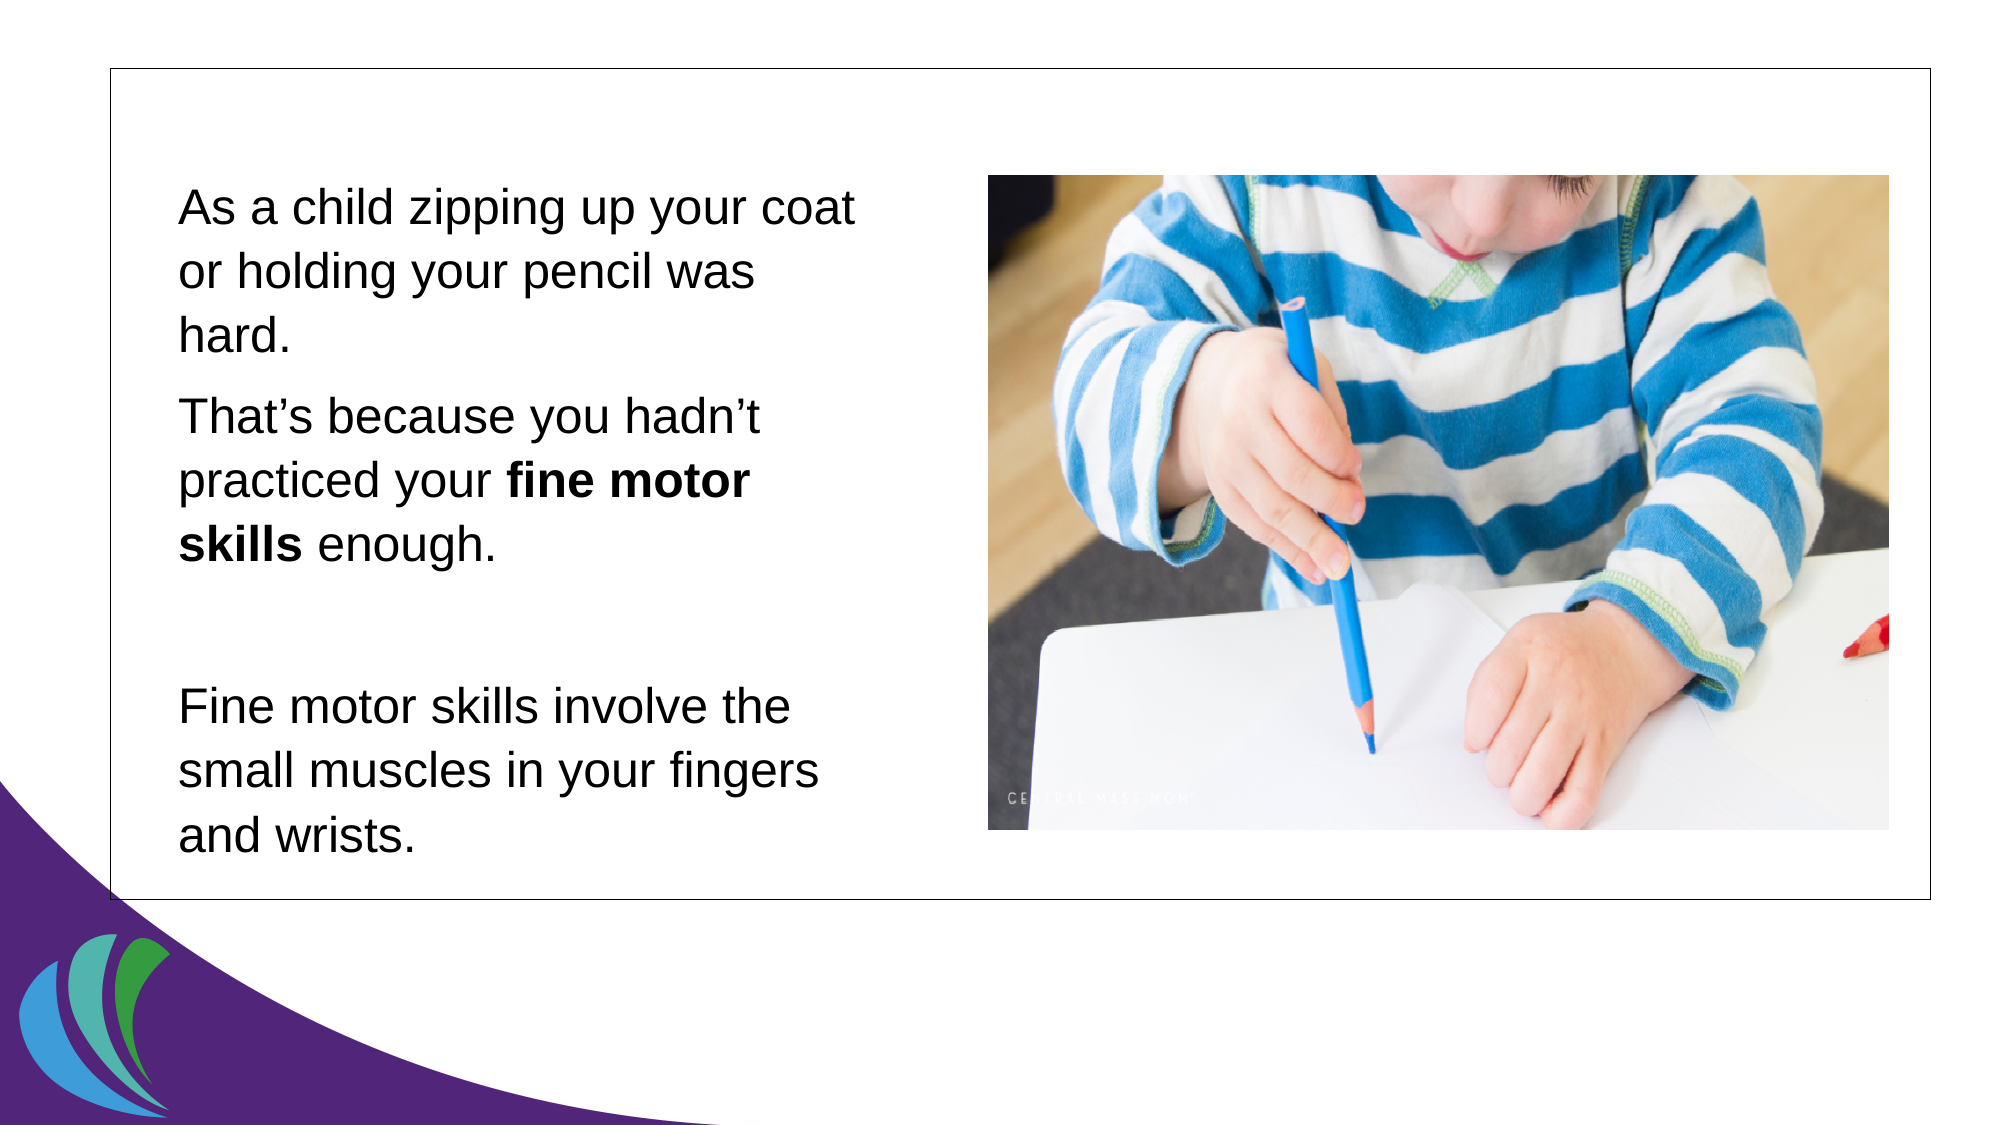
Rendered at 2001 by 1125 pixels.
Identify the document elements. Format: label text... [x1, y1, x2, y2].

picture [0, 1, 2000, 1125]
text_box As a child zipping up your coat or holding your pencil was hard. That’s because you hadn’t practiced your fine motor skills enough. Fine motor skills involve the small muscles in your fingers and wrists. [163, 162, 874, 870]
list [110, 68, 1931, 900]
